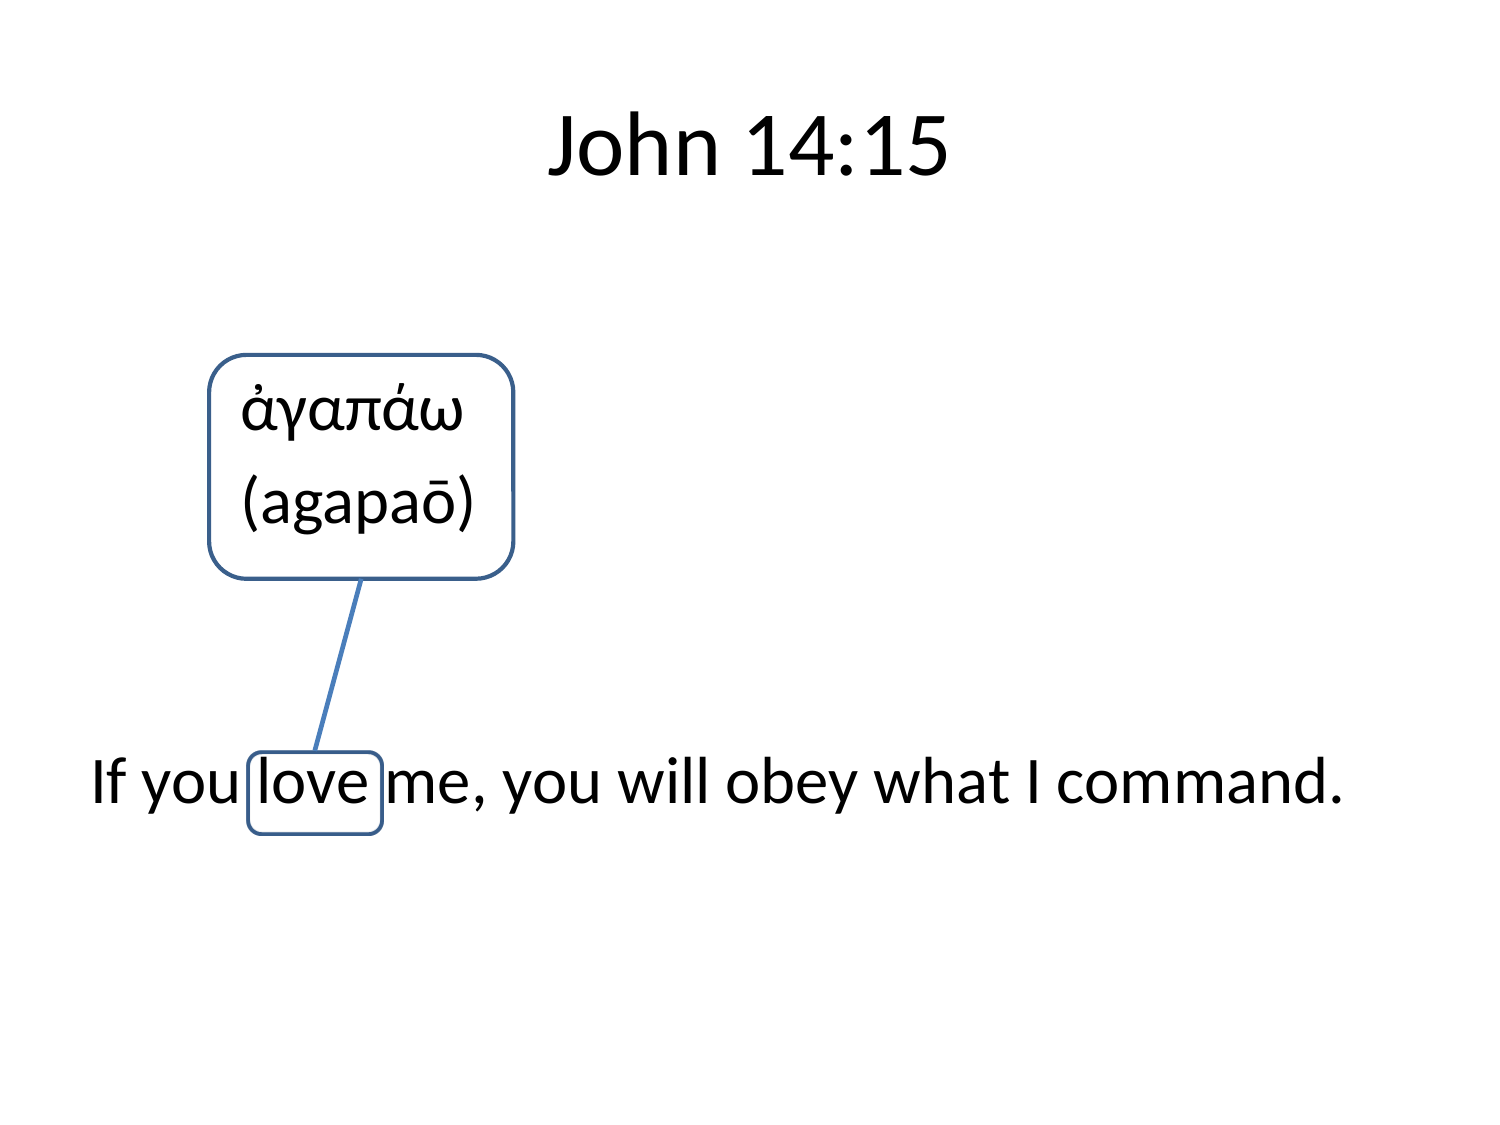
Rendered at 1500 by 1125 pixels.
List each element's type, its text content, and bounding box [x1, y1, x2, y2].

title John 14:15 [75, 45, 1425, 233]
picture [245, 750, 384, 836]
list ἀγαπάω (agapaō) If you love me, you will obey what I command. [75, 262, 1425, 1005]
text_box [314, 578, 362, 751]
text_box [207, 352, 516, 581]
